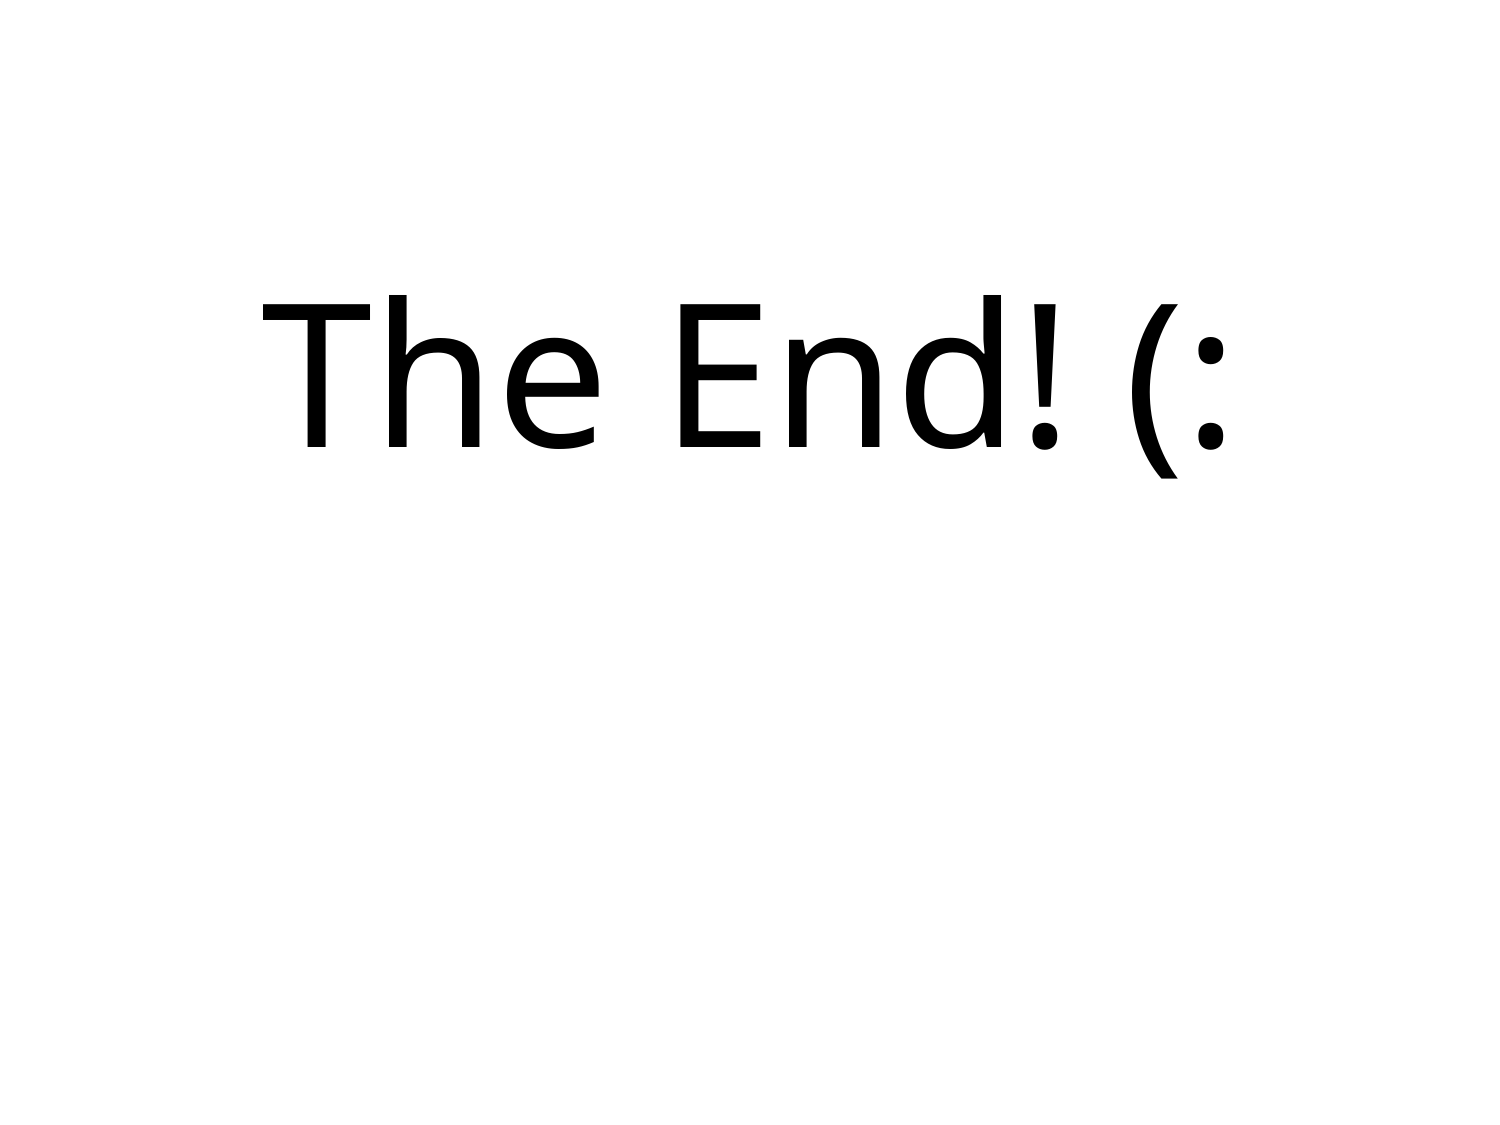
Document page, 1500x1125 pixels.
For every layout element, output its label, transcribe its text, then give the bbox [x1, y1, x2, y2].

title The End! (: [75, 182, 1425, 552]
